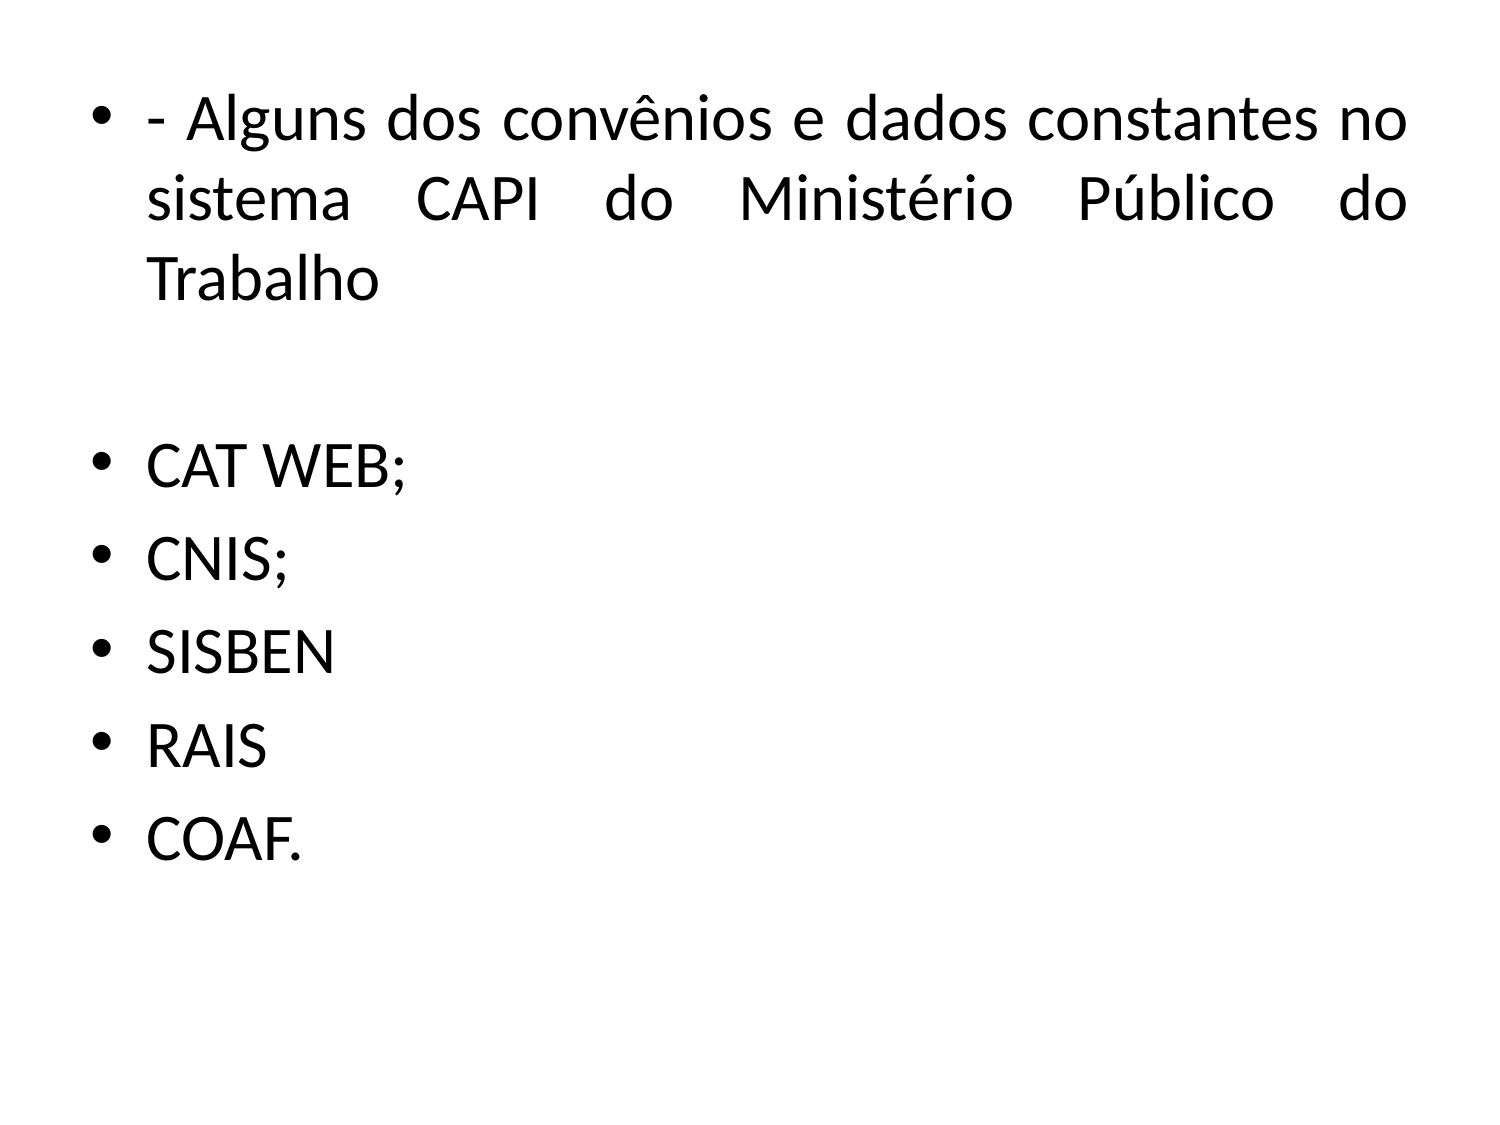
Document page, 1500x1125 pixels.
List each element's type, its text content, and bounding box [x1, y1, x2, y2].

list - Alguns dos convênios e dados constantes no sistema CAPI do Ministério Público do Trabalho CAT WEB; CNIS; SISBEN RAIS COAF. [75, 66, 1425, 1005]
